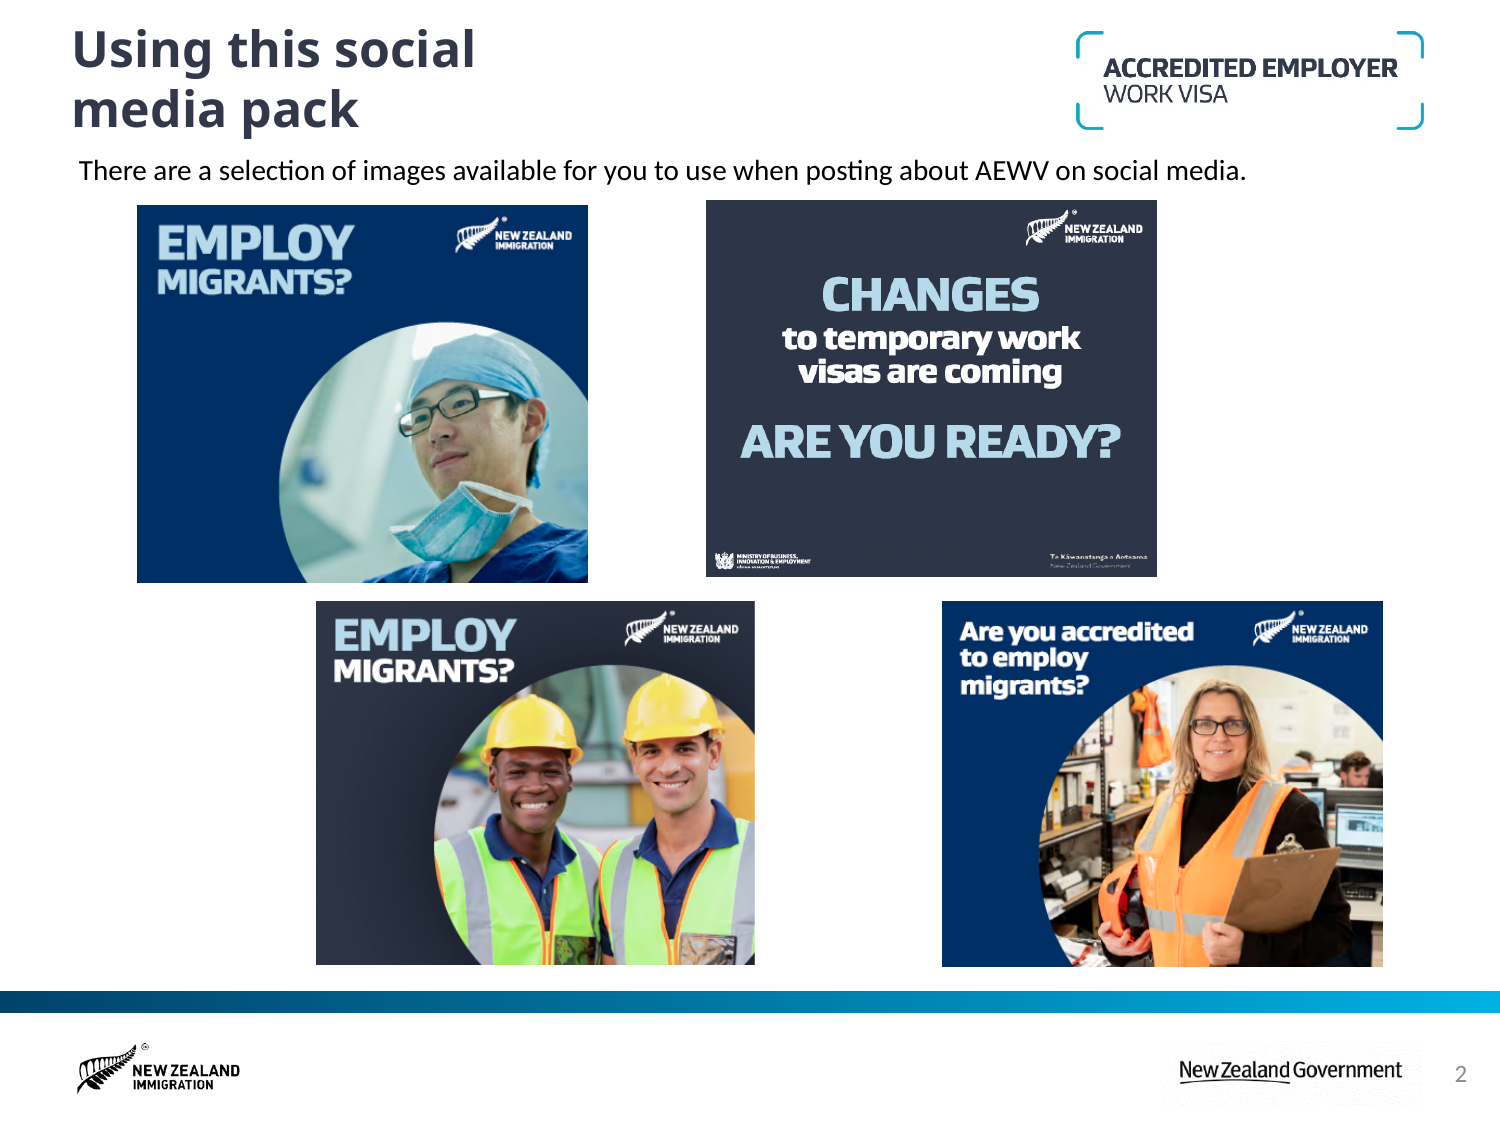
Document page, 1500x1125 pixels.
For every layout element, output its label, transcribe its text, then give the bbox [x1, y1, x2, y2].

text_box Using this social media pack [56, 29, 648, 126]
list There are a selection of images available for you to use when posting about AEWV on social media. [64, 144, 1458, 275]
picture [0, 0, 1500, 990]
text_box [0, 990, 1500, 1125]
